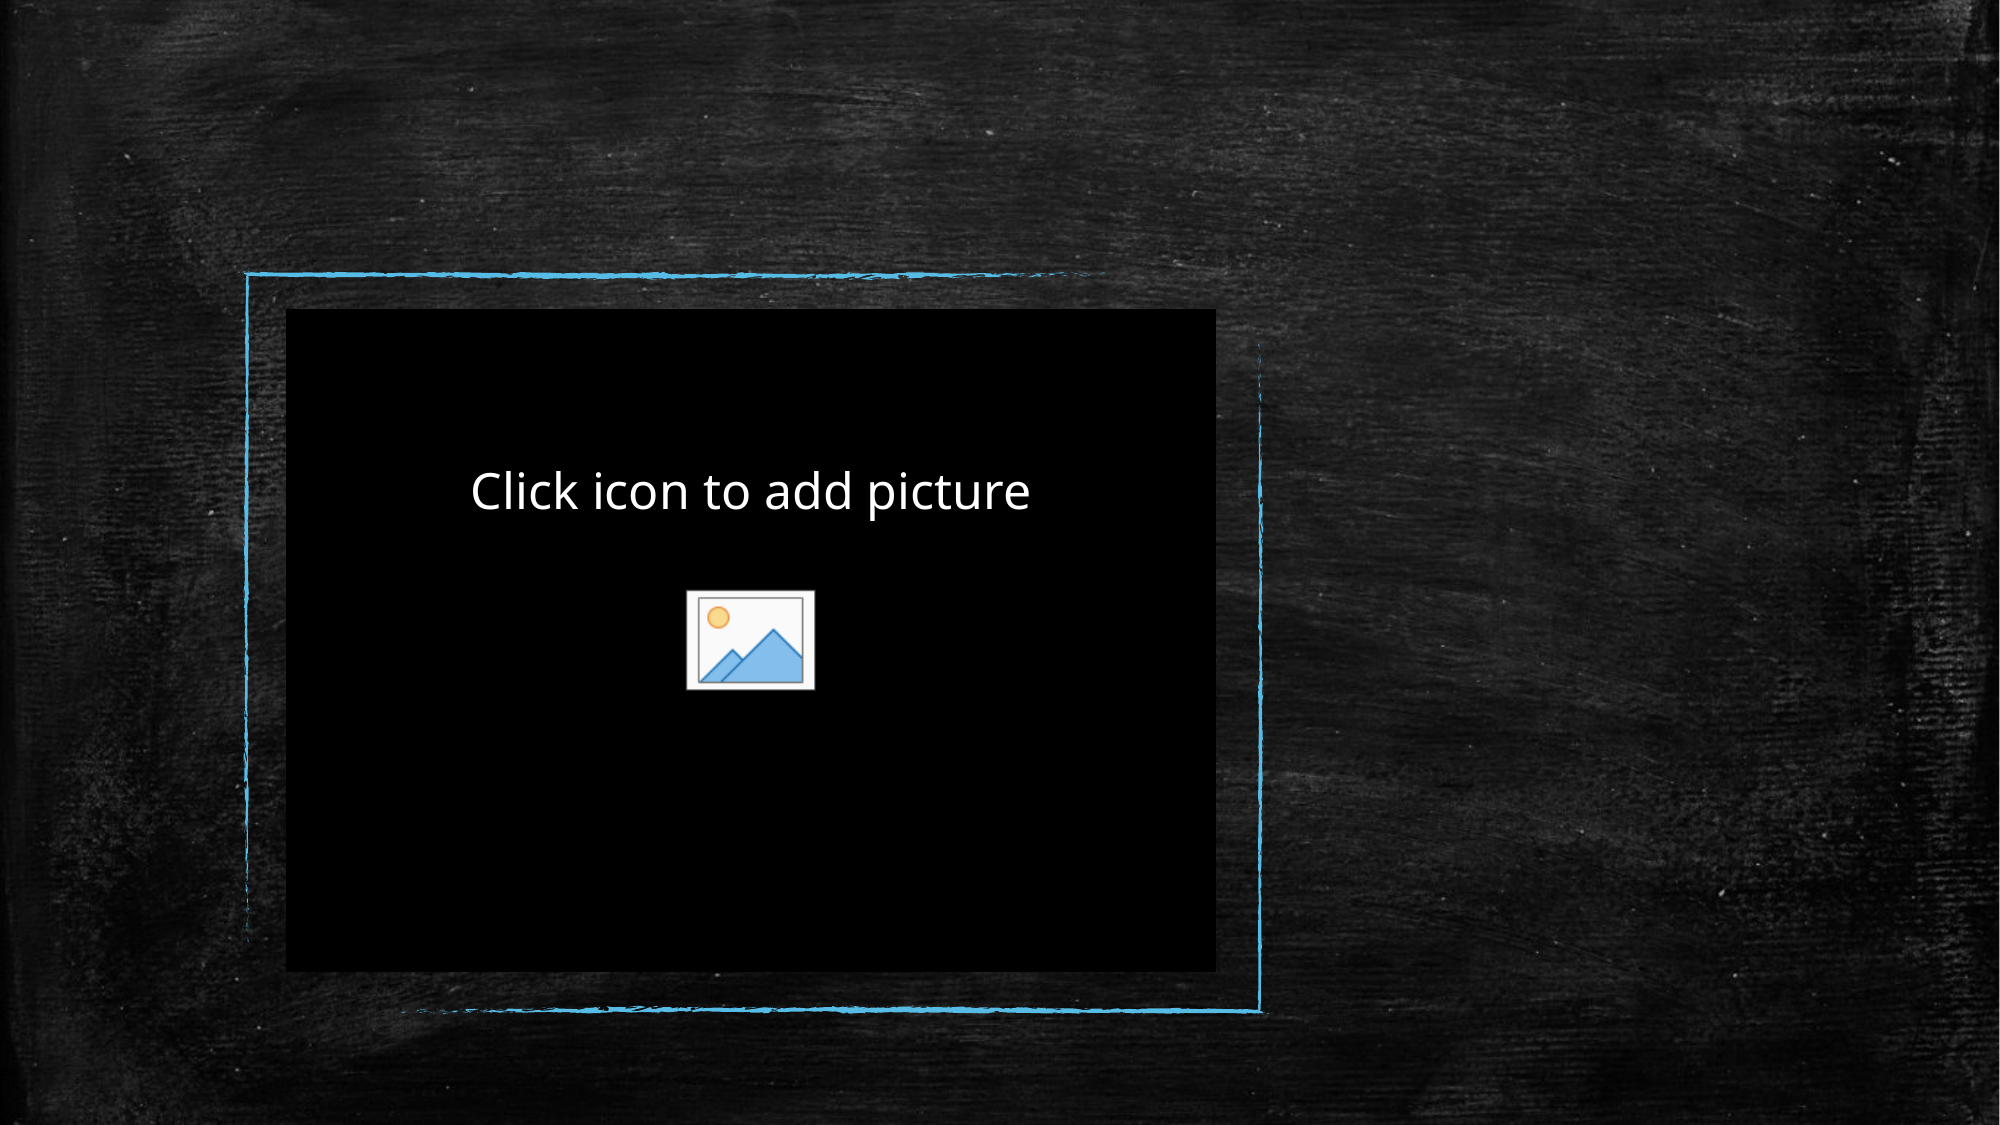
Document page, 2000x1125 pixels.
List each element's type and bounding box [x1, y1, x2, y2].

picture [286, 309, 1217, 973]
